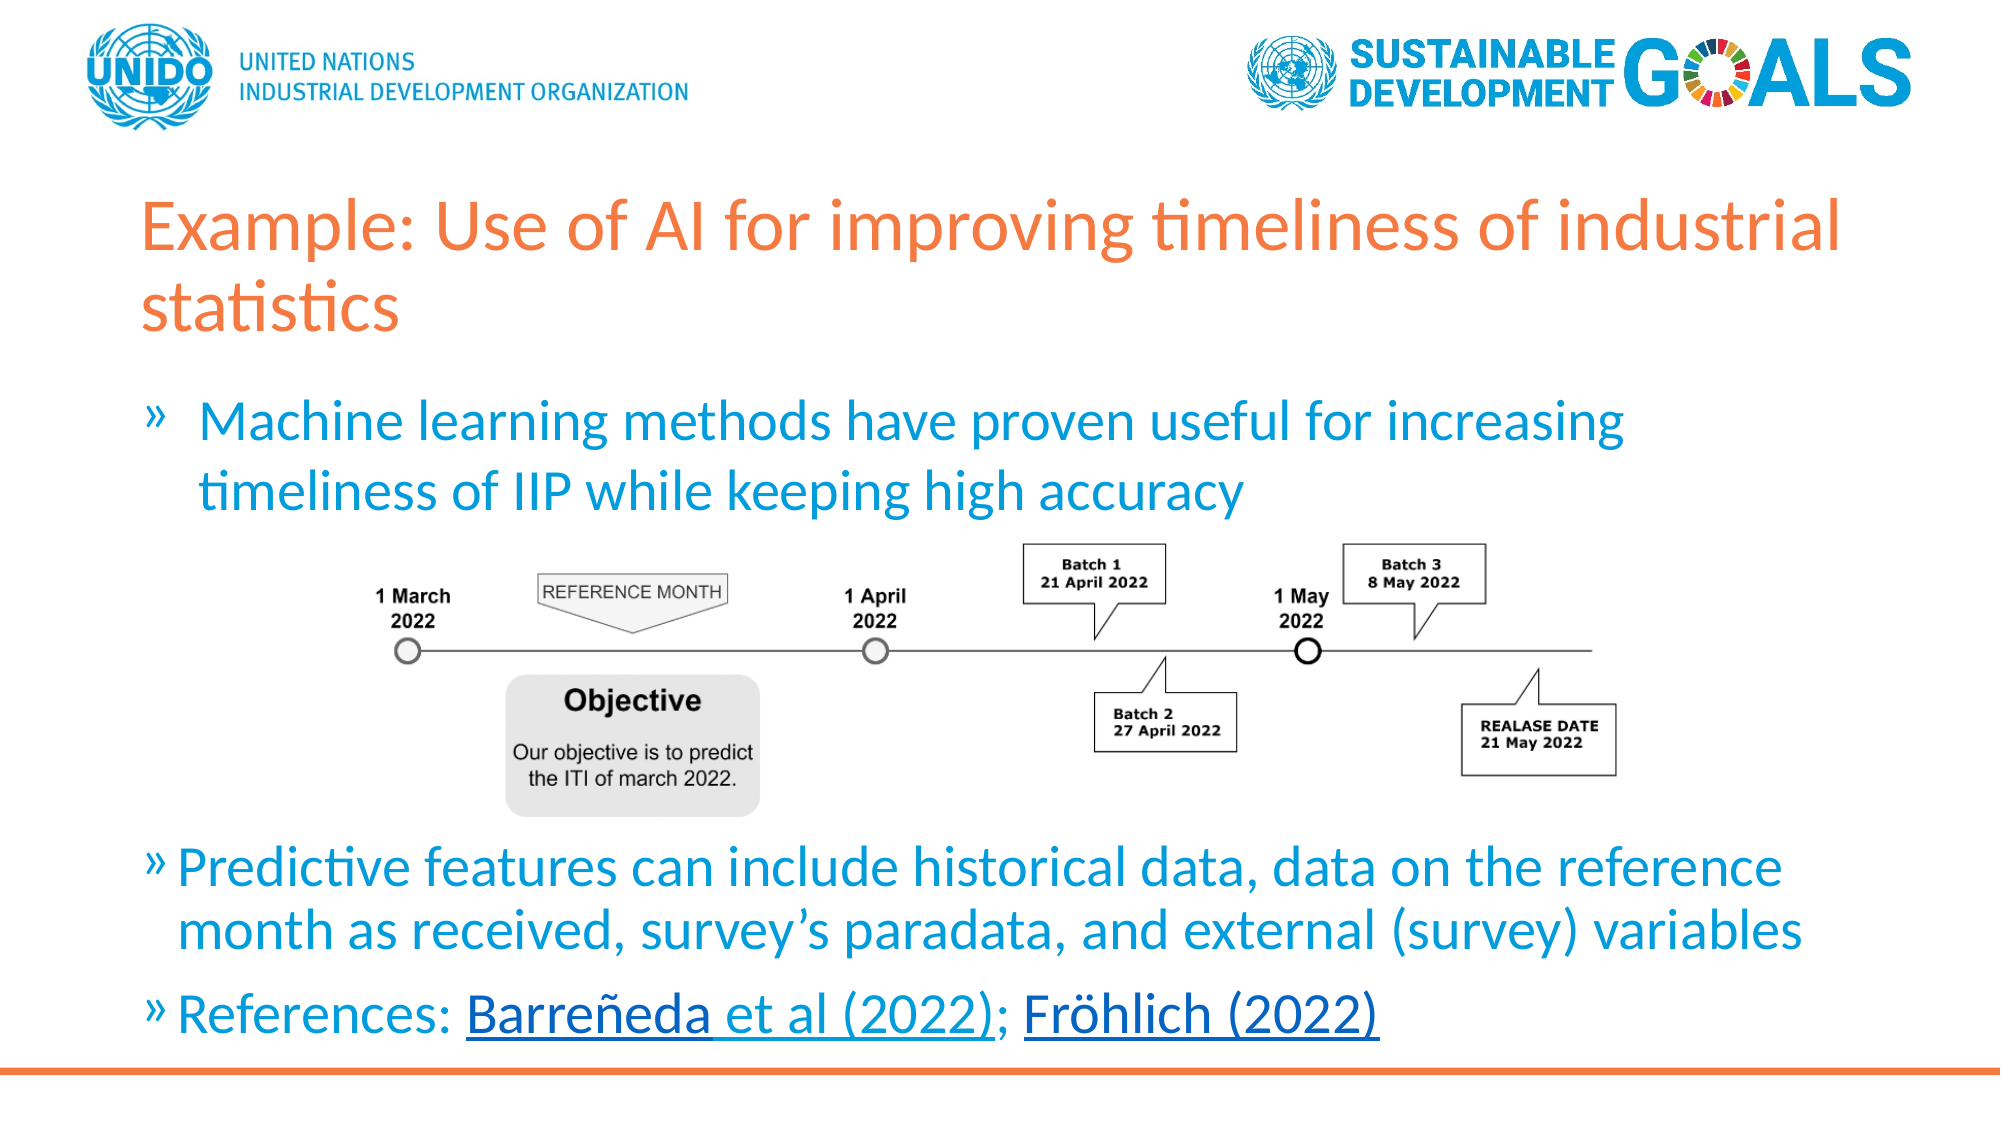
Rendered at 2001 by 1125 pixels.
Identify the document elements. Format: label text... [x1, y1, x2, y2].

text_box [1872, 1067, 2000, 1076]
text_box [72, 0, 1930, 149]
picture [370, 525, 1626, 835]
text_box [0, 1067, 125, 1076]
title Example: Use of AI for improving timeliness of industrial statistics [125, 178, 1872, 348]
list Machine learning methods have proven useful for increasing timeliness of IIP while keeping high accuracy Predictive features can include historical data, data on the reference month as received, survey’s paradata, and external (survey) variables References: Barreñeda et al (2022); Fröhlich (2022) [125, 374, 1872, 1095]
